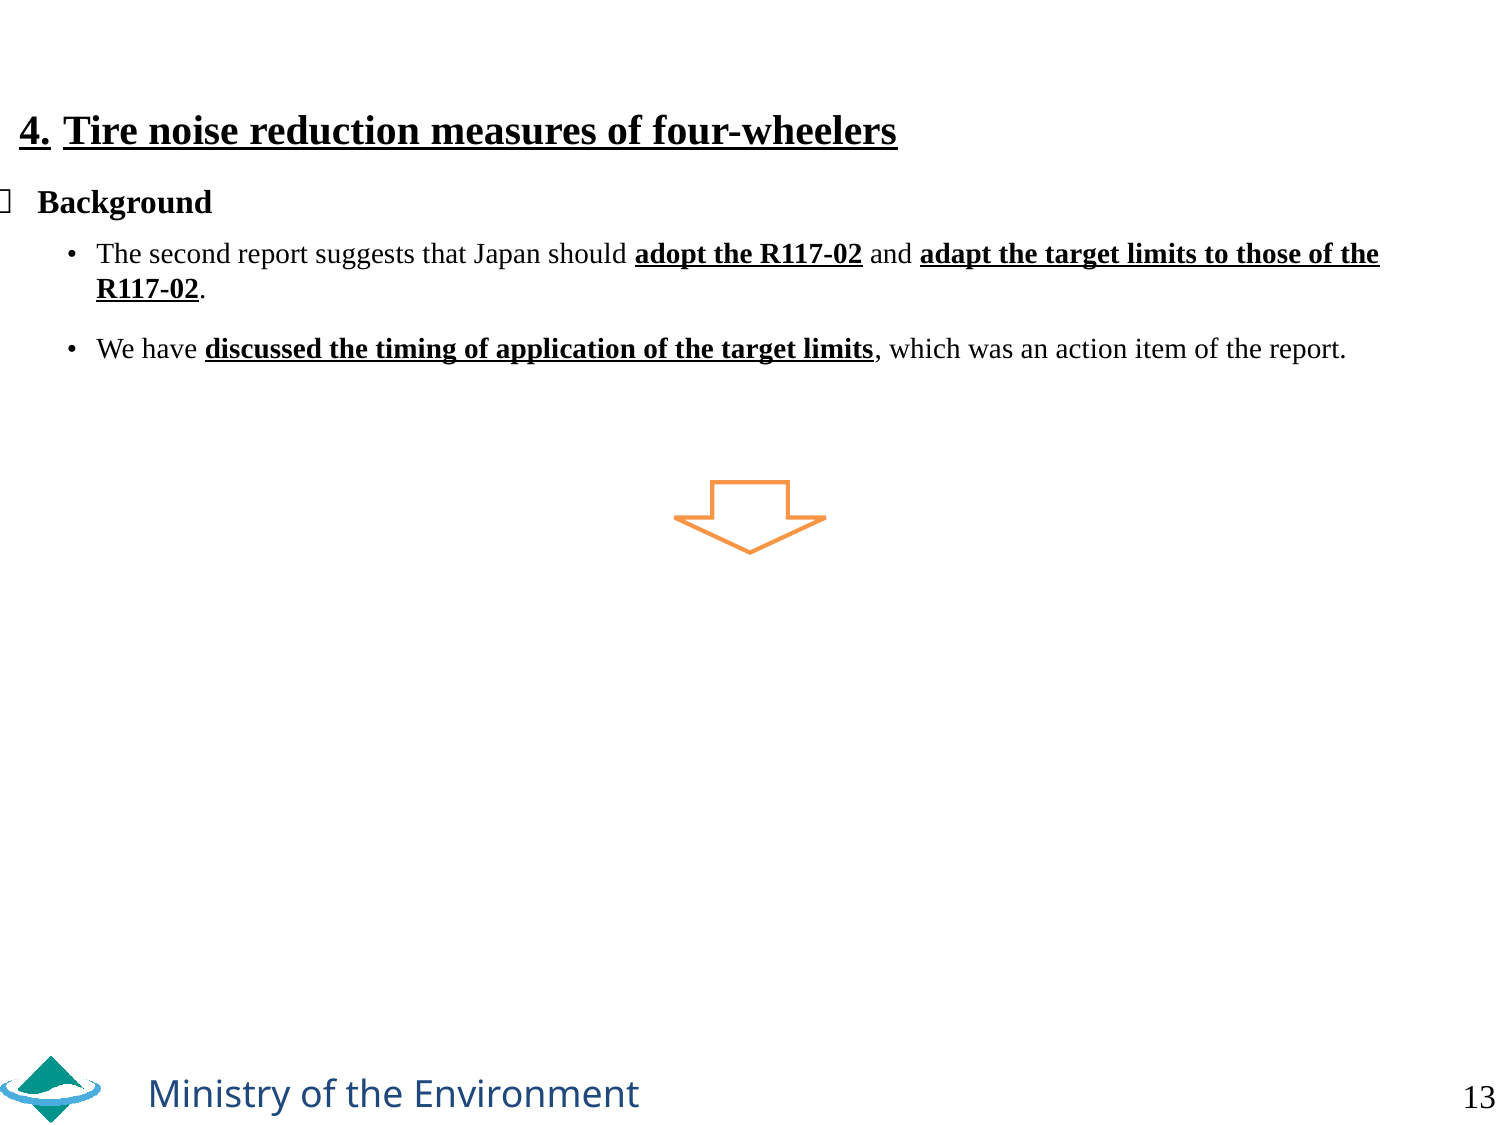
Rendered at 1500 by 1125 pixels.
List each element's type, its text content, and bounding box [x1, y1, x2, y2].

text_box 4. Tire noise reduction measures of four-wheelers [4, 95, 1437, 161]
picture [0, 1056, 101, 1124]
text_box • The second report suggests that Japan should adopt the R117-02 and adapt the target limits to those of the R117-02. • We have discussed the timing of application of the target limits, which was an action item of the report. [52, 227, 1404, 372]
text_box  Background [0, 172, 316, 228]
text_box 13 [1160, 1065, 1500, 1125]
text_box [674, 482, 826, 553]
text_box Ministry of the Environment [132, 1062, 656, 1123]
